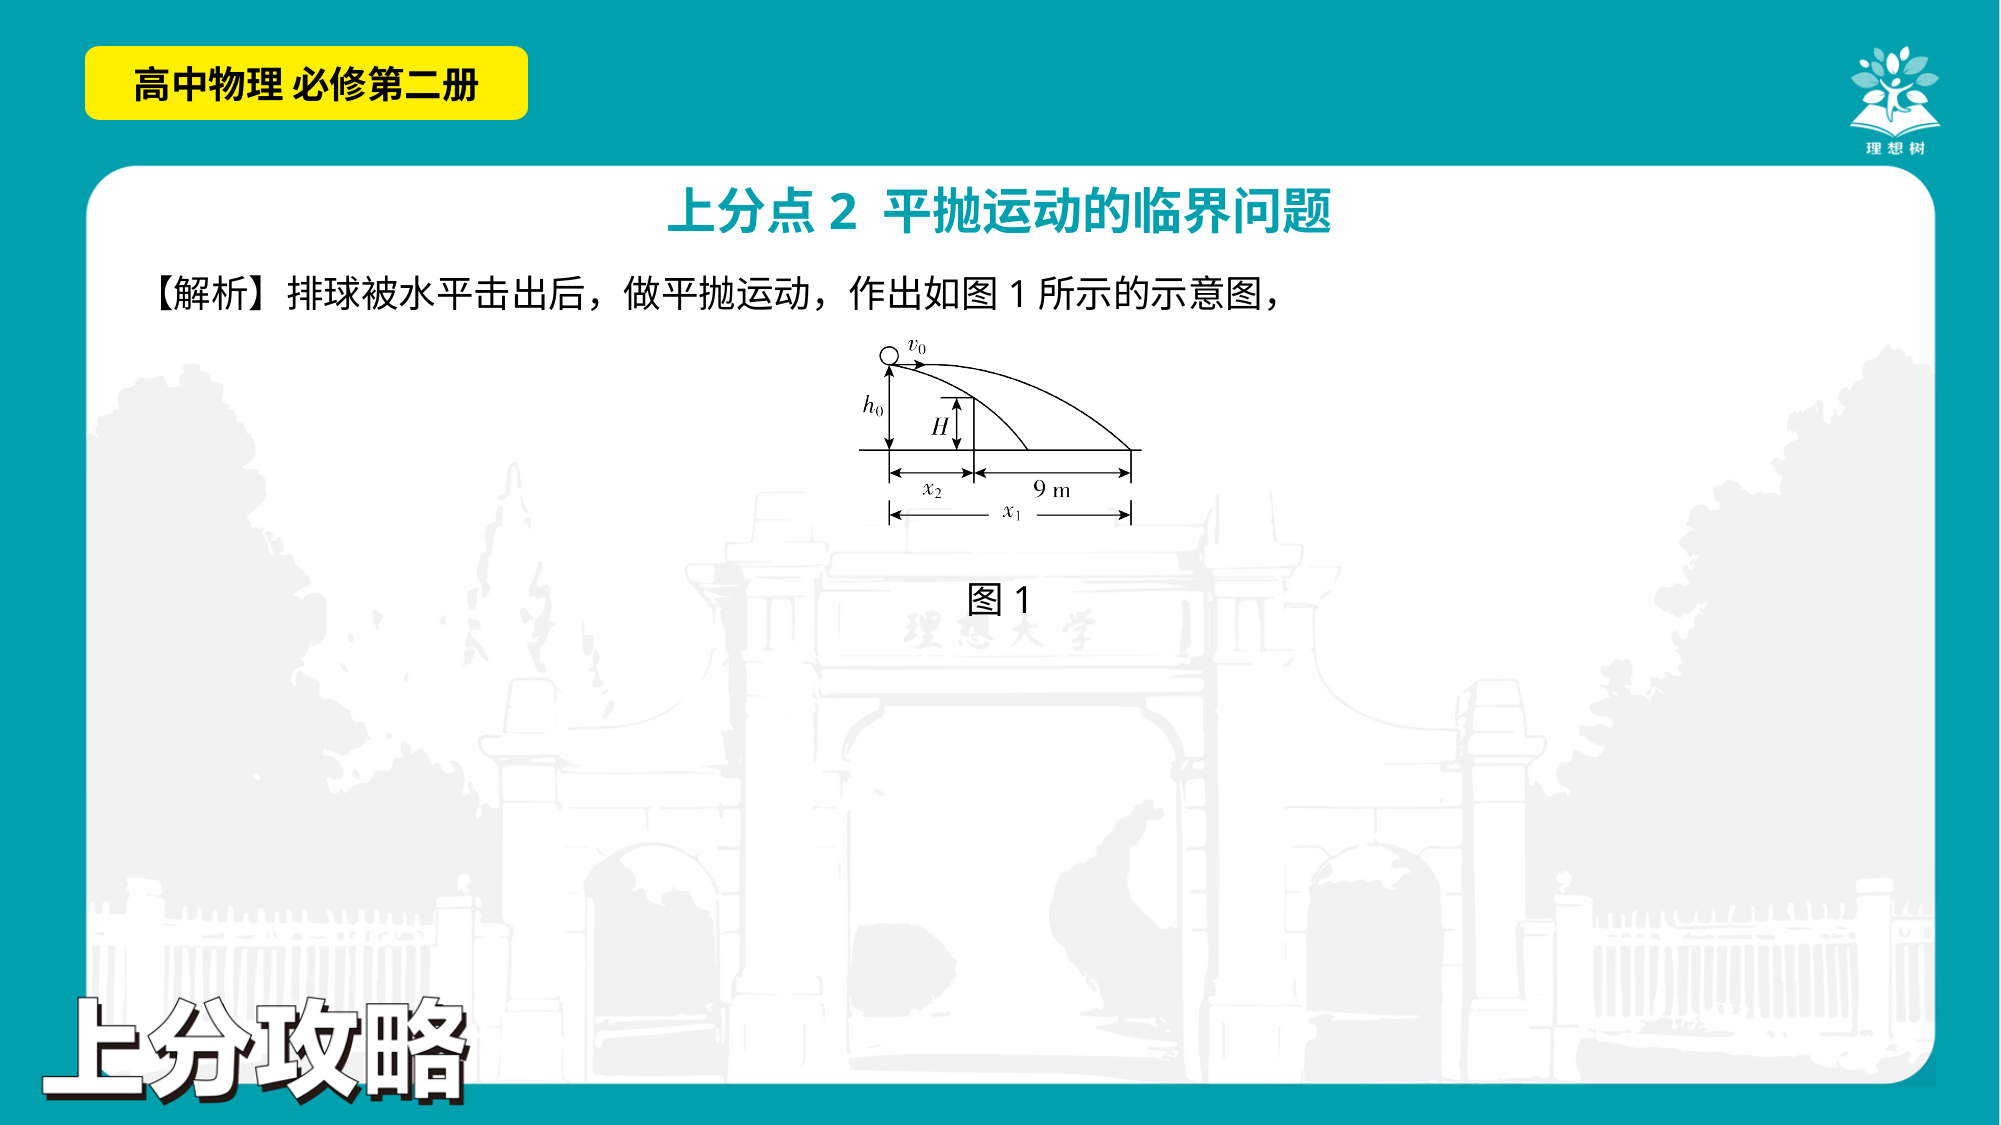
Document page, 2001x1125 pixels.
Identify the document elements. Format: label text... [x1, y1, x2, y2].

text_box 【解析】排球被水平击出后，做平抛运动，作出如图1所示的示意图， [136, 248, 1865, 308]
picture [0, 0, 2000, 1125]
text_box 图1 [966, 556, 1035, 683]
